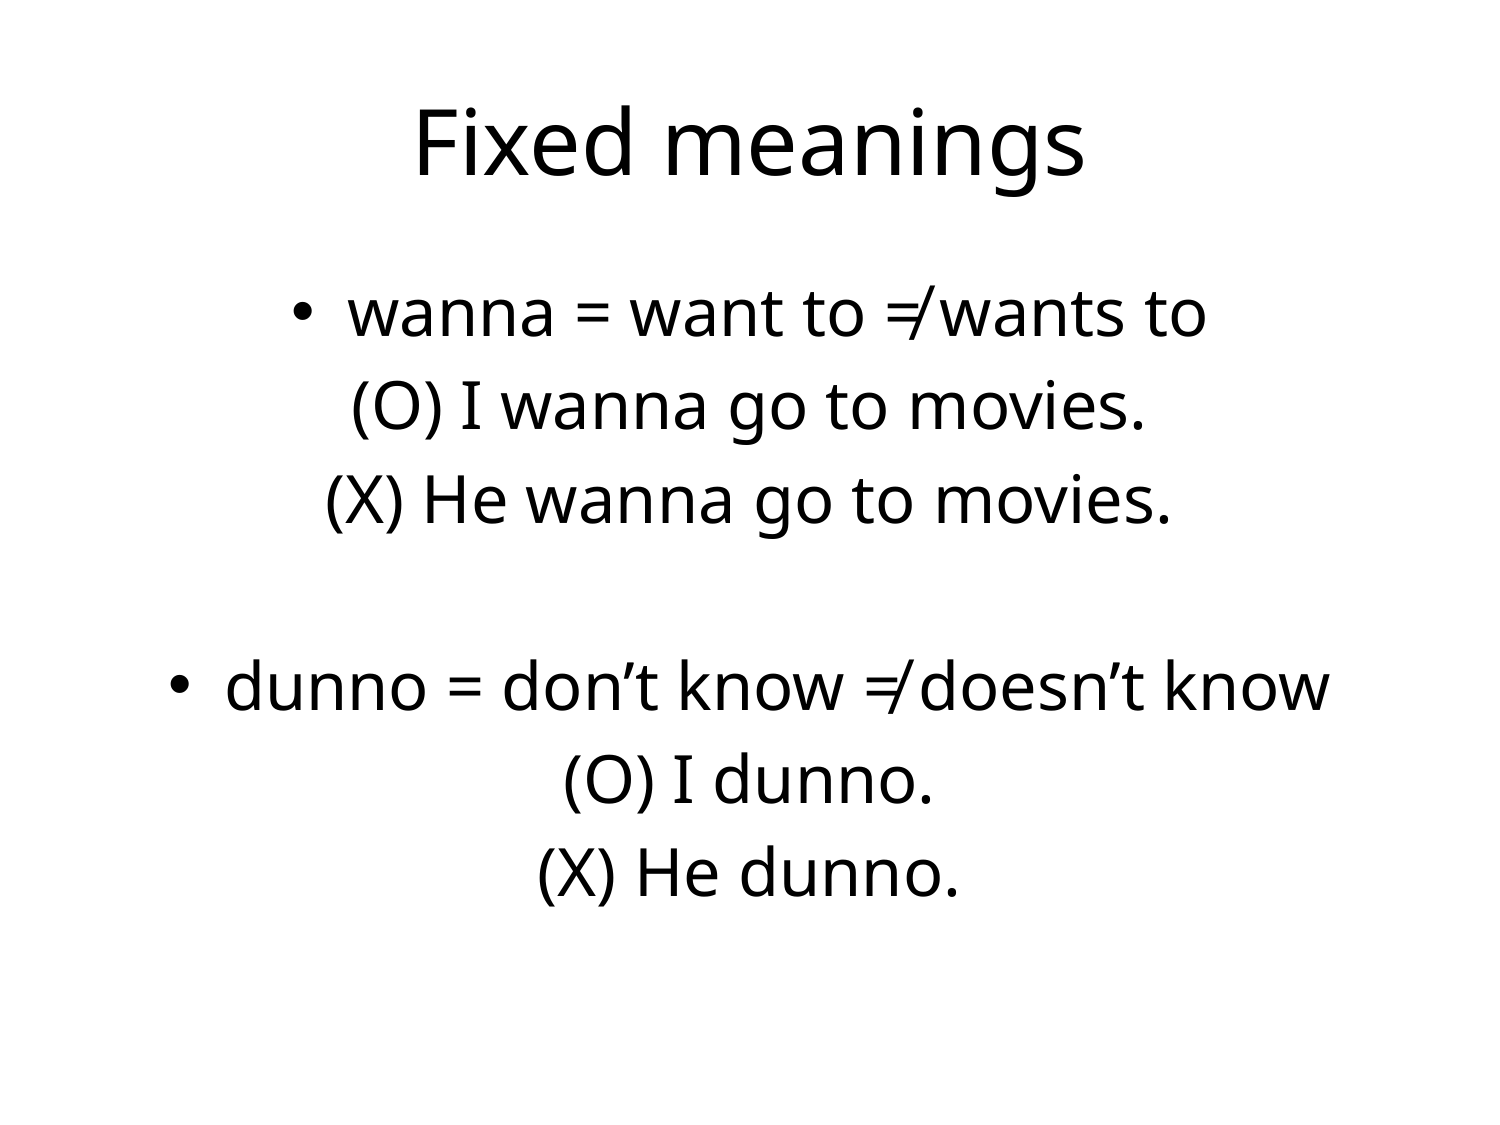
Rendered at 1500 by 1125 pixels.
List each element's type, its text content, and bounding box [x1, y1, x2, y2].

list wanna = want to ≠ wants to (O) I wanna go to movies. (X) He wanna go to movies. dunno = don’t know ≠ doesn’t know (O) I dunno. (X) He dunno. [75, 262, 1425, 1005]
title Fixed meanings [75, 45, 1425, 233]
